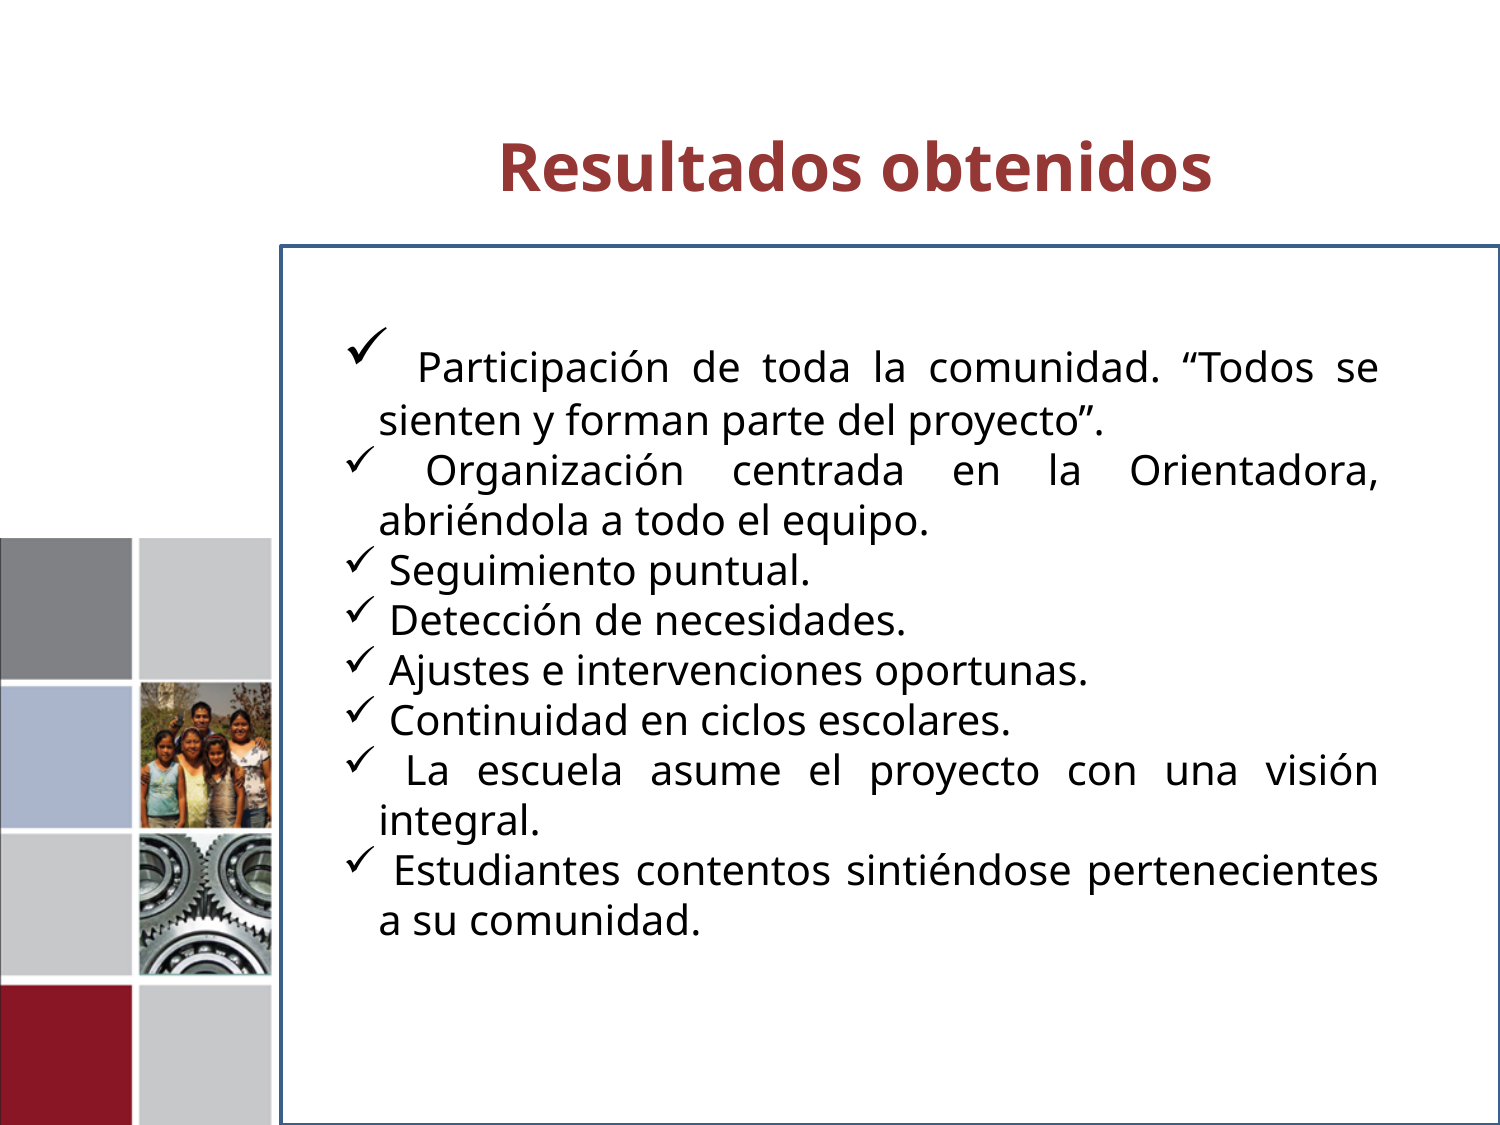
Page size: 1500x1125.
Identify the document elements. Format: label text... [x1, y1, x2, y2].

picture [0, 538, 273, 1125]
text_box Resultados obtenidos [482, 117, 1229, 212]
text_box Participación de toda la comunidad. “Todos se sienten y forman parte del proyecto”. Organización centrada en la Orientadora, abriéndola a todo el equipo. Seguimiento puntual. Detección de necesidades. Ajustes e intervenciones oportunas. Continuidad en ciclos escolares. La escuela asume el proyecto con una visión integral. Estudiantes contentos sintiéndose pertenecientes a su comunidad. [328, 316, 1395, 1002]
